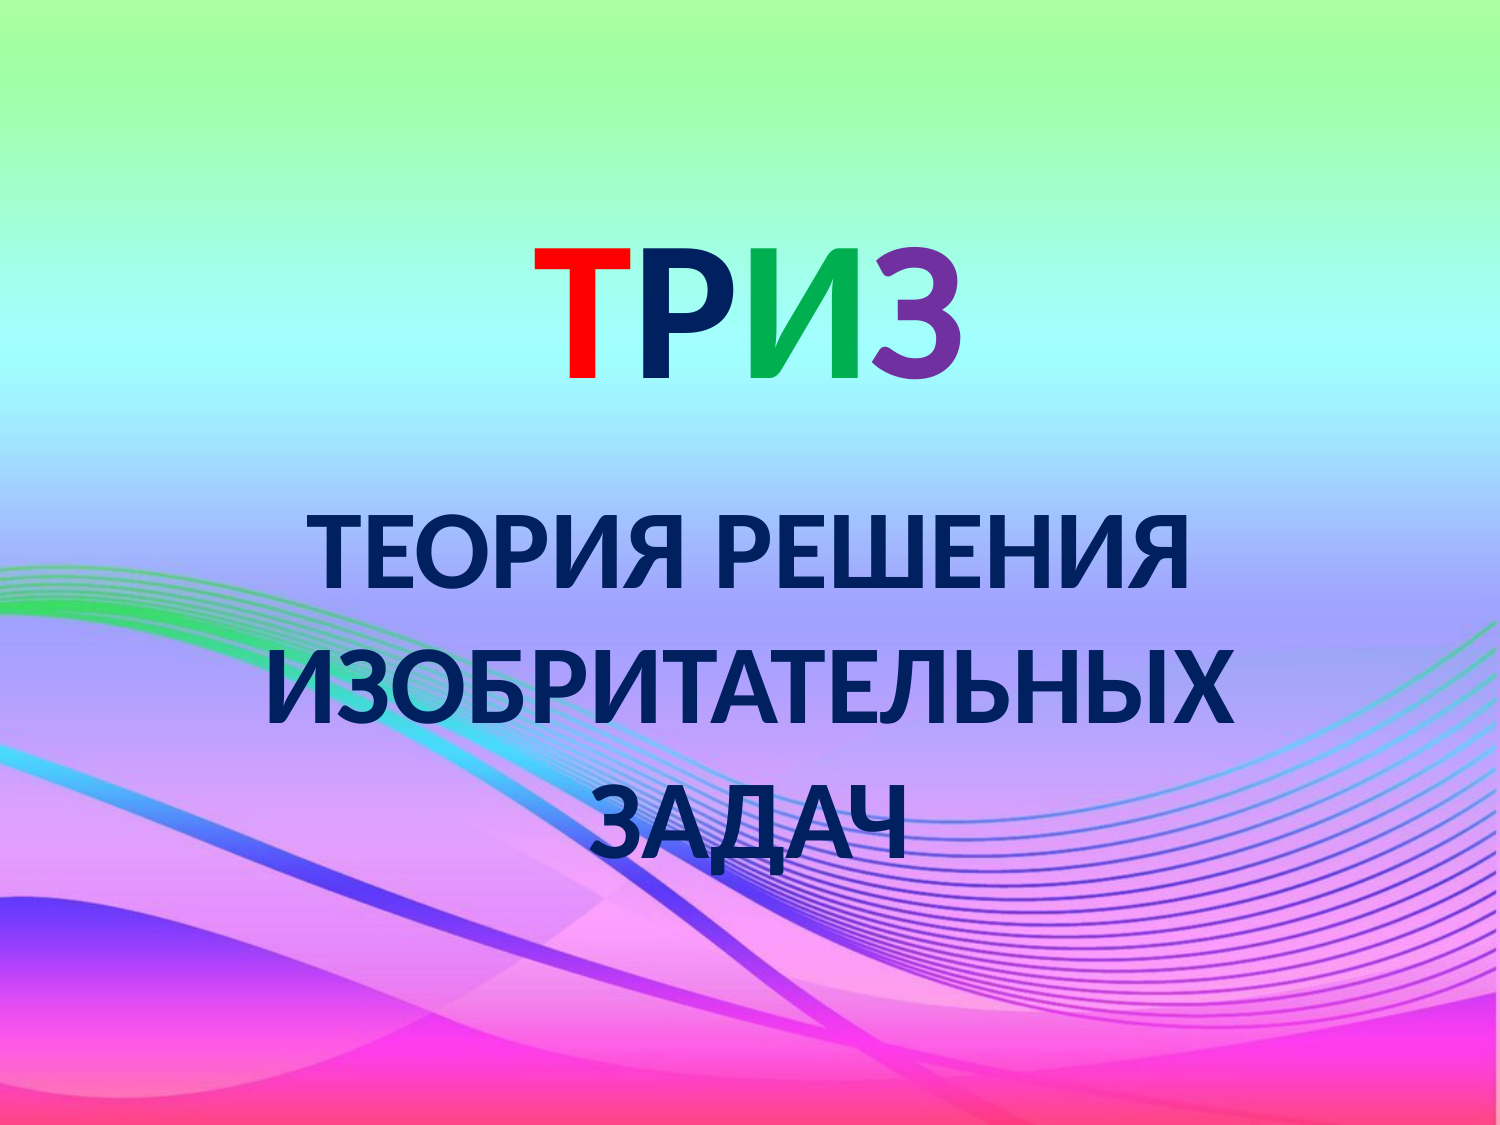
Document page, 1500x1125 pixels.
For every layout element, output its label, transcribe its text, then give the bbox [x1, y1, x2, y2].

picture [0, 0, 1500, 1125]
subtitle ТЕОРИЯ РЕШЕНИЯ ИЗОБРИТАТЕЛЬНЫХ ЗАДАЧ [225, 468, 1275, 925]
title ТРИЗ [112, 105, 1388, 493]
